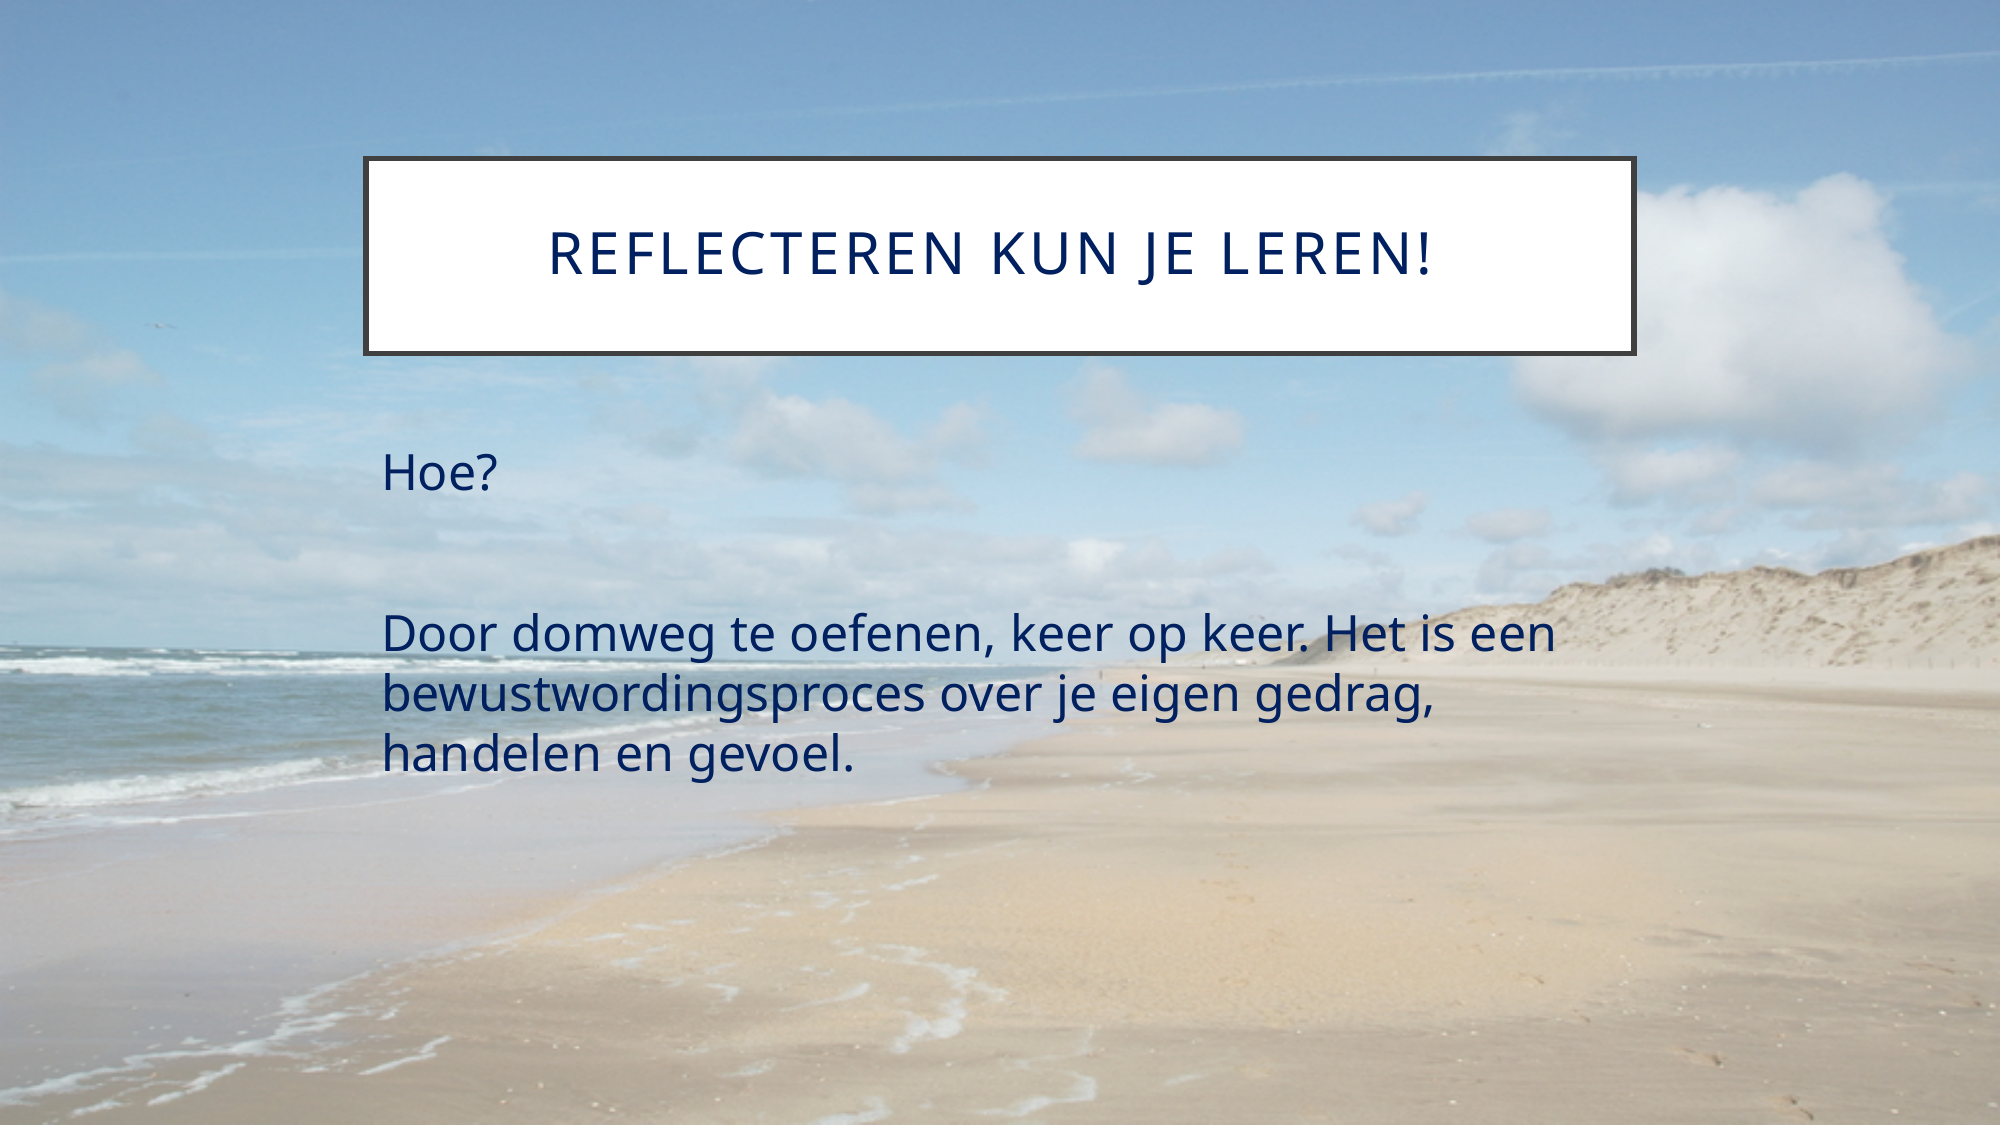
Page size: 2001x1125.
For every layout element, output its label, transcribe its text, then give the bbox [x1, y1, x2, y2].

title Reflecteren kun je leren! [363, 156, 1637, 356]
list Hoe? Door domweg te oefenen, keer op keer. Het is een bewustwordingsproces over je eigen gedrag, handelen en gevoel. [366, 432, 1634, 942]
